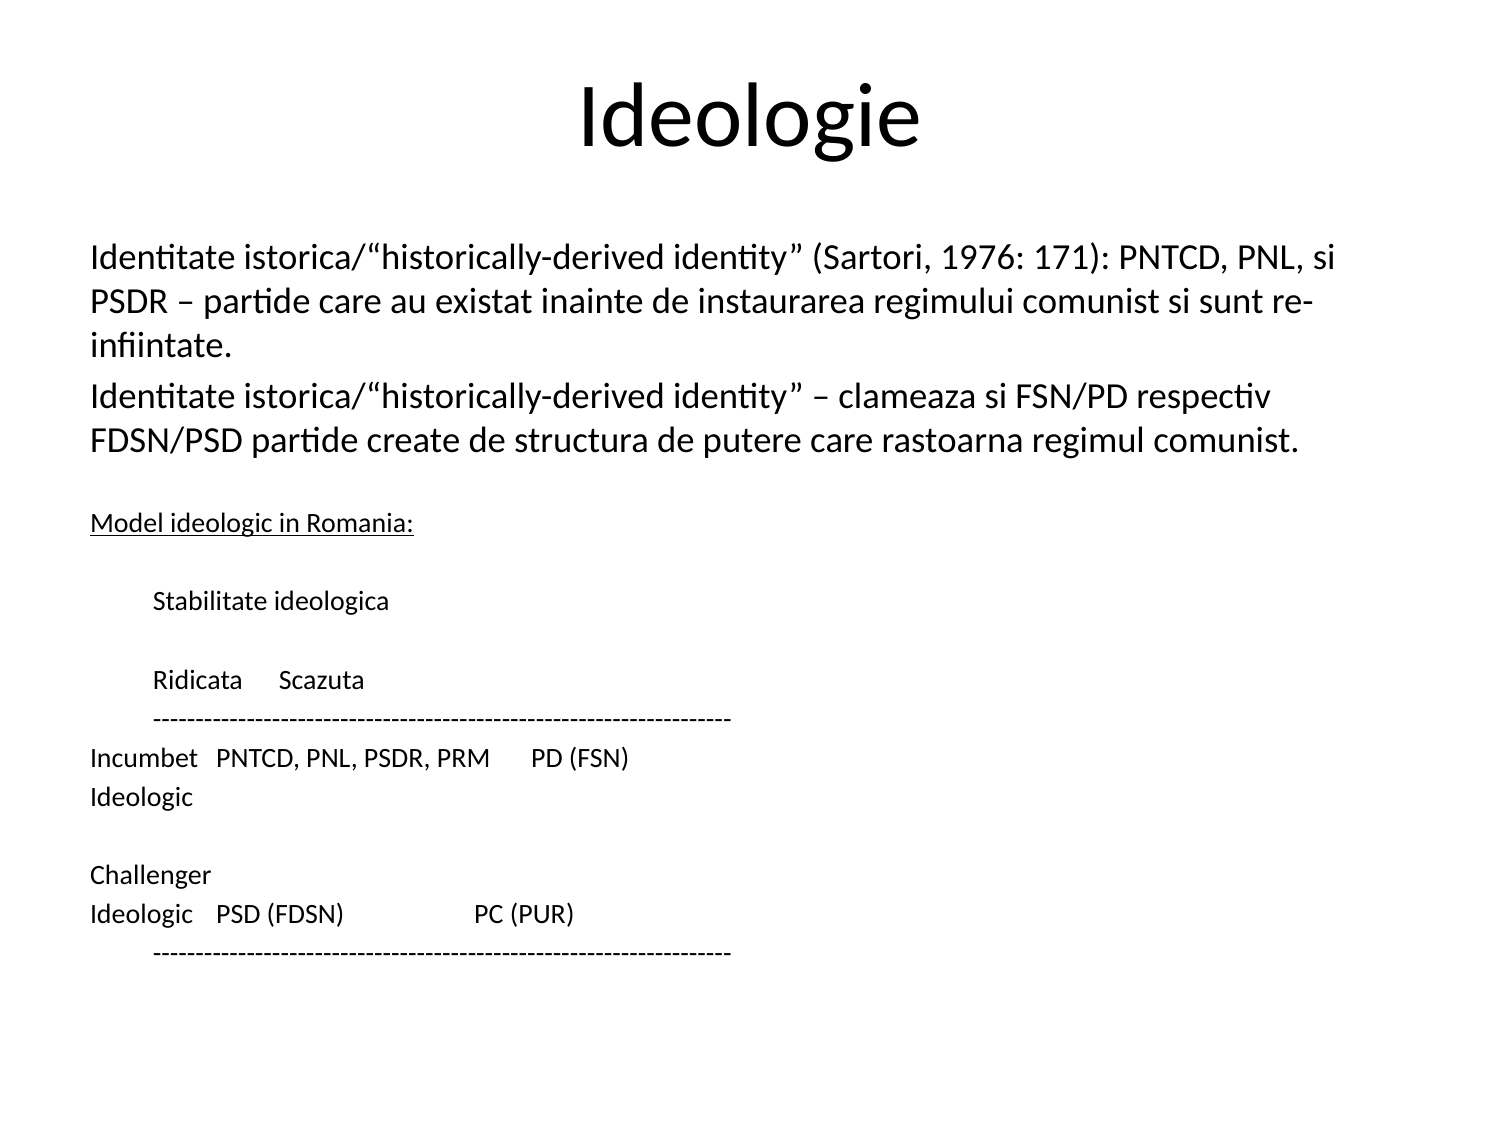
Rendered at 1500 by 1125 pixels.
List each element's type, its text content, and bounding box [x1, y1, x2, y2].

list Identitate istorica/“historically-derived identity” (Sartori, 1976: 171): PNTCD, PNL, si PSDR – partide care au existat inainte de instaurarea regimului comunist si sunt re-infiintate. Identitate istorica/“historically-derived identity” – clameaza si FSN/PD respectiv FDSN/PSD partide create de structura de putere care rastoarna regimul comunist. Model ideologic in Romania: Stabilitate ideologica Ridicata Scazuta -------------------------------------------------------------------- Incumbet PNTCD, PNL, PSDR, PRM PD (FSN) Ideologic Challenger Ideologic PSD (FDSN) PC (PUR) -------------------------------------------------------------------- [75, 224, 1425, 1063]
title Ideologie [75, 45, 1425, 175]
